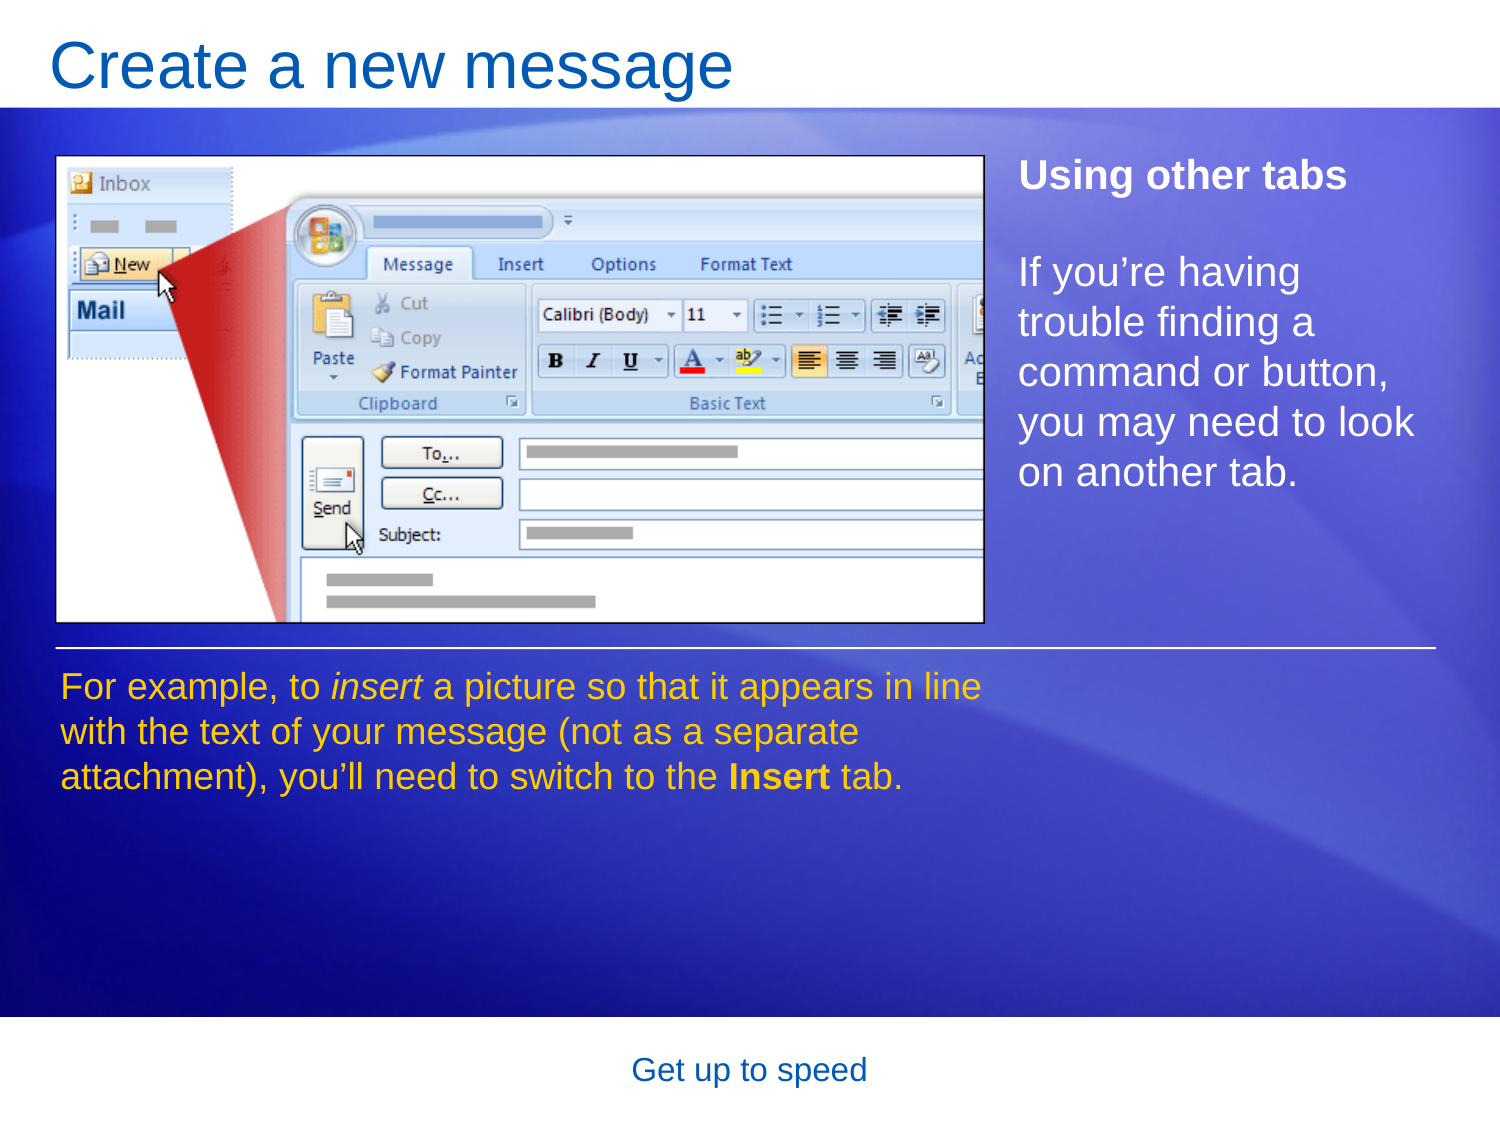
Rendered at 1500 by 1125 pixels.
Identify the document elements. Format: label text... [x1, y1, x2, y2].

footer Get up to speed [445, 1016, 1055, 1096]
text_box Using other tabs [1003, 140, 1454, 222]
text_box For example, to insert a picture so that it appears in line with the text of your message (not as a separate attachment), you’ll need to switch to the Insert tab. [45, 655, 1018, 820]
picture [0, 108, 1500, 1017]
title Create a new message [34, 11, 1352, 114]
text_box If you’re having trouble finding a command or button, you may need to look on another tab. [1003, 237, 1454, 526]
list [55, 155, 985, 624]
